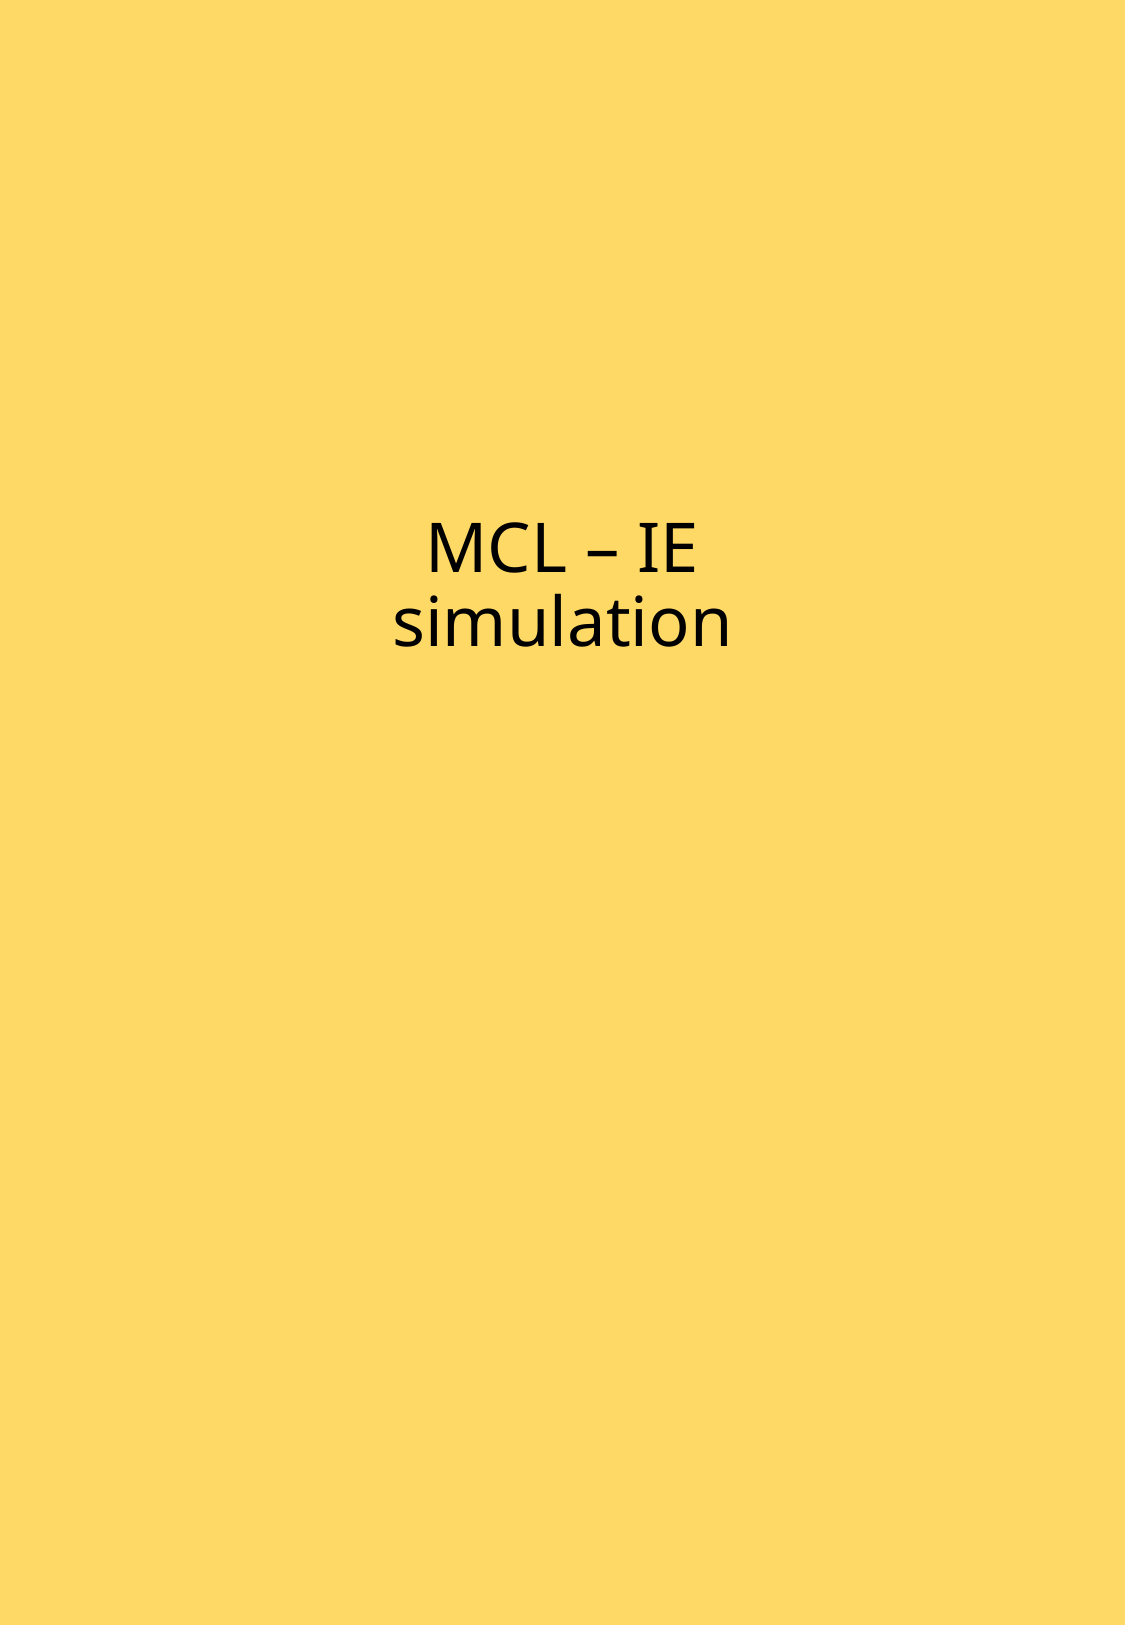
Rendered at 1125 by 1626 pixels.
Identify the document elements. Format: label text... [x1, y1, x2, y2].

title MCL – IE simulation [269, 430, 856, 745]
